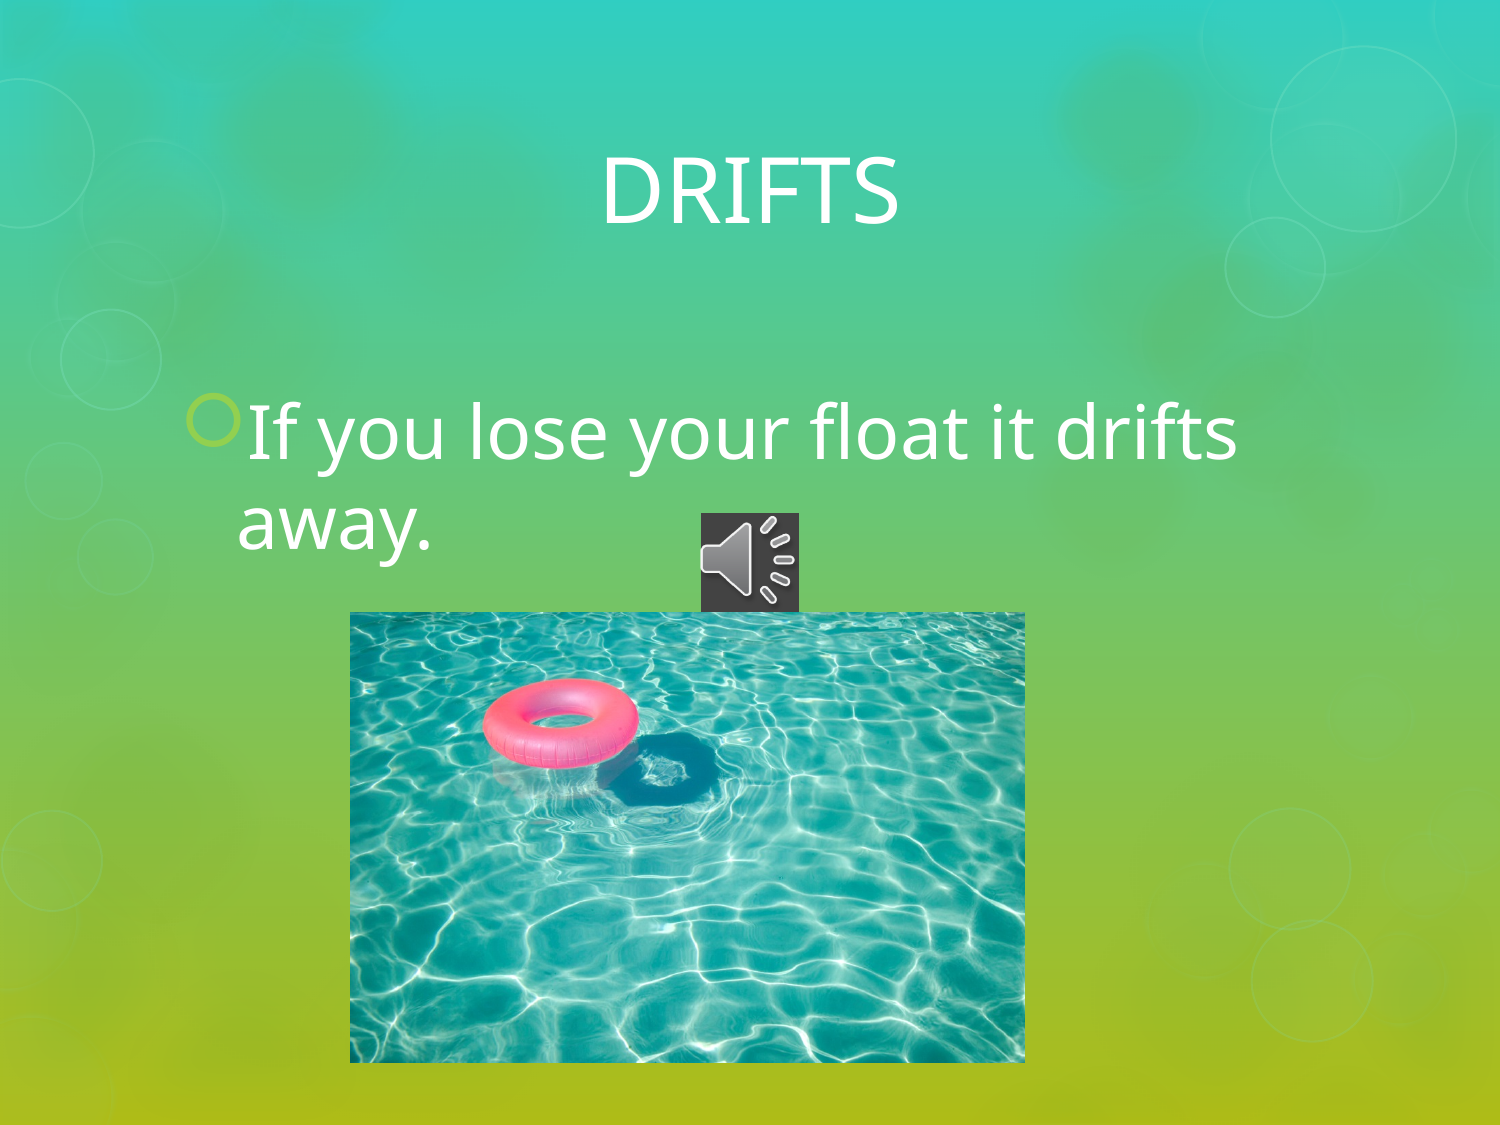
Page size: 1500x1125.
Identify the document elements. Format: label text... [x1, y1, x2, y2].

picture [349, 511, 1026, 1063]
list If you lose your float it drifts away. [165, 212, 1335, 738]
title DRIFTS [165, 110, 1335, 212]
